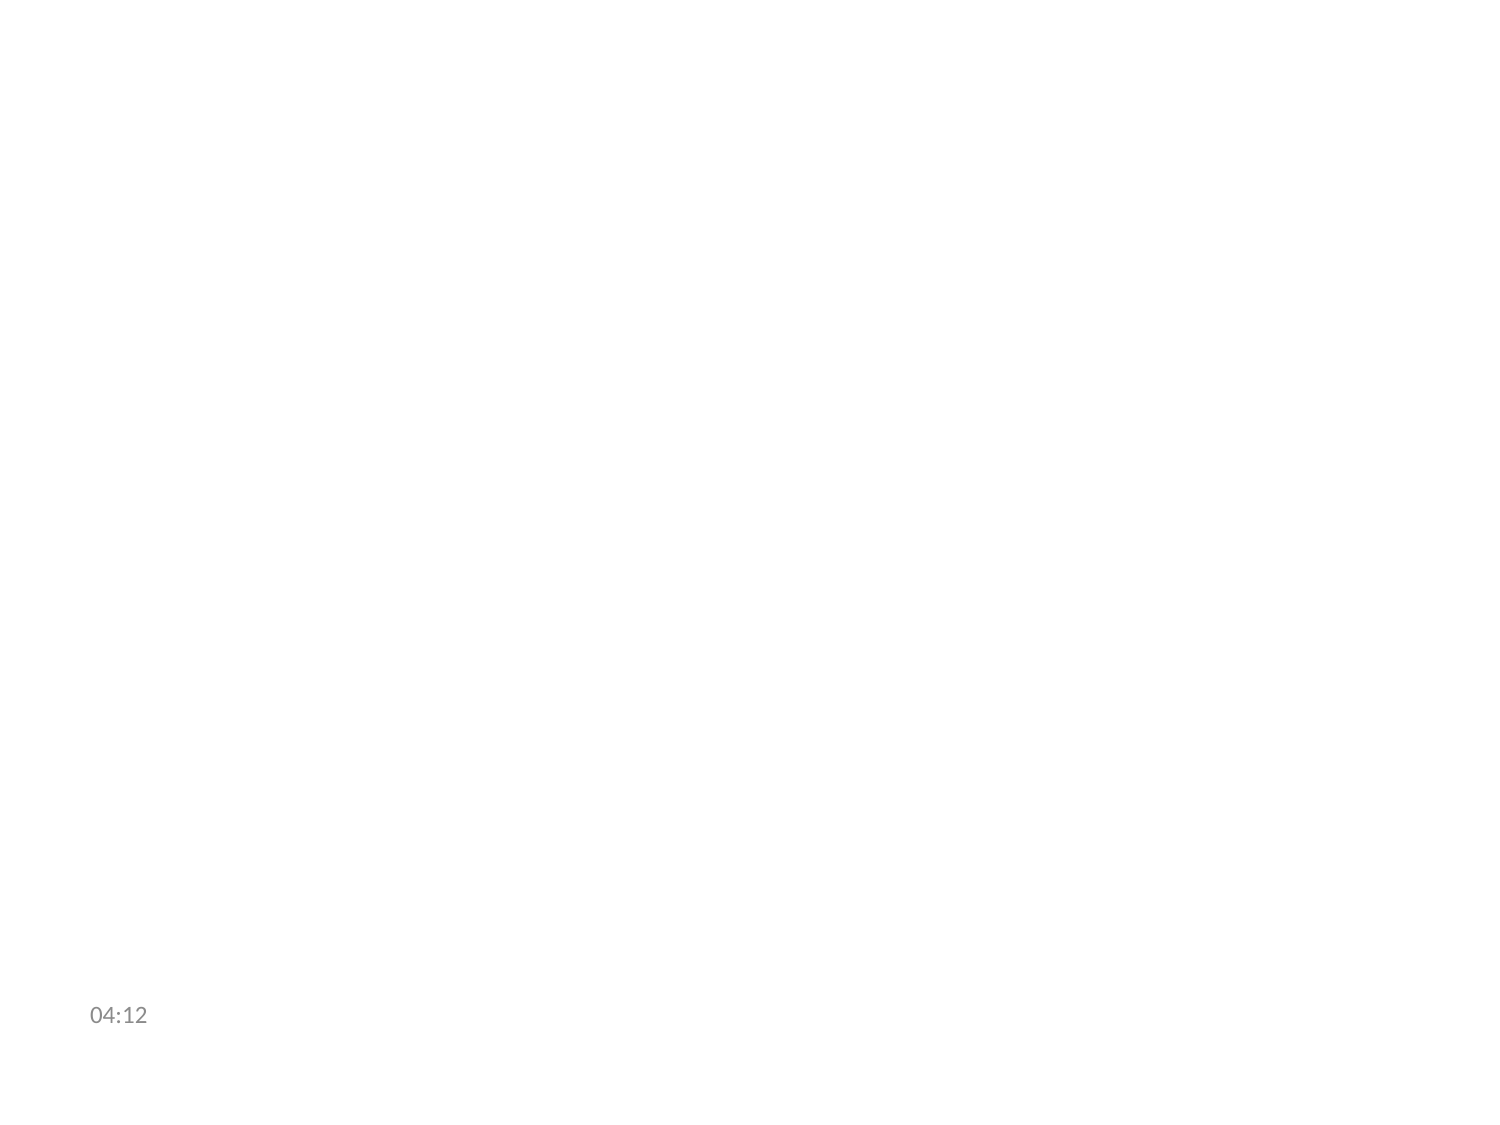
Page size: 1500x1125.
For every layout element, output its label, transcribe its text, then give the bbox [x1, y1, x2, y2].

text_box 15:35 [75, 983, 425, 1044]
